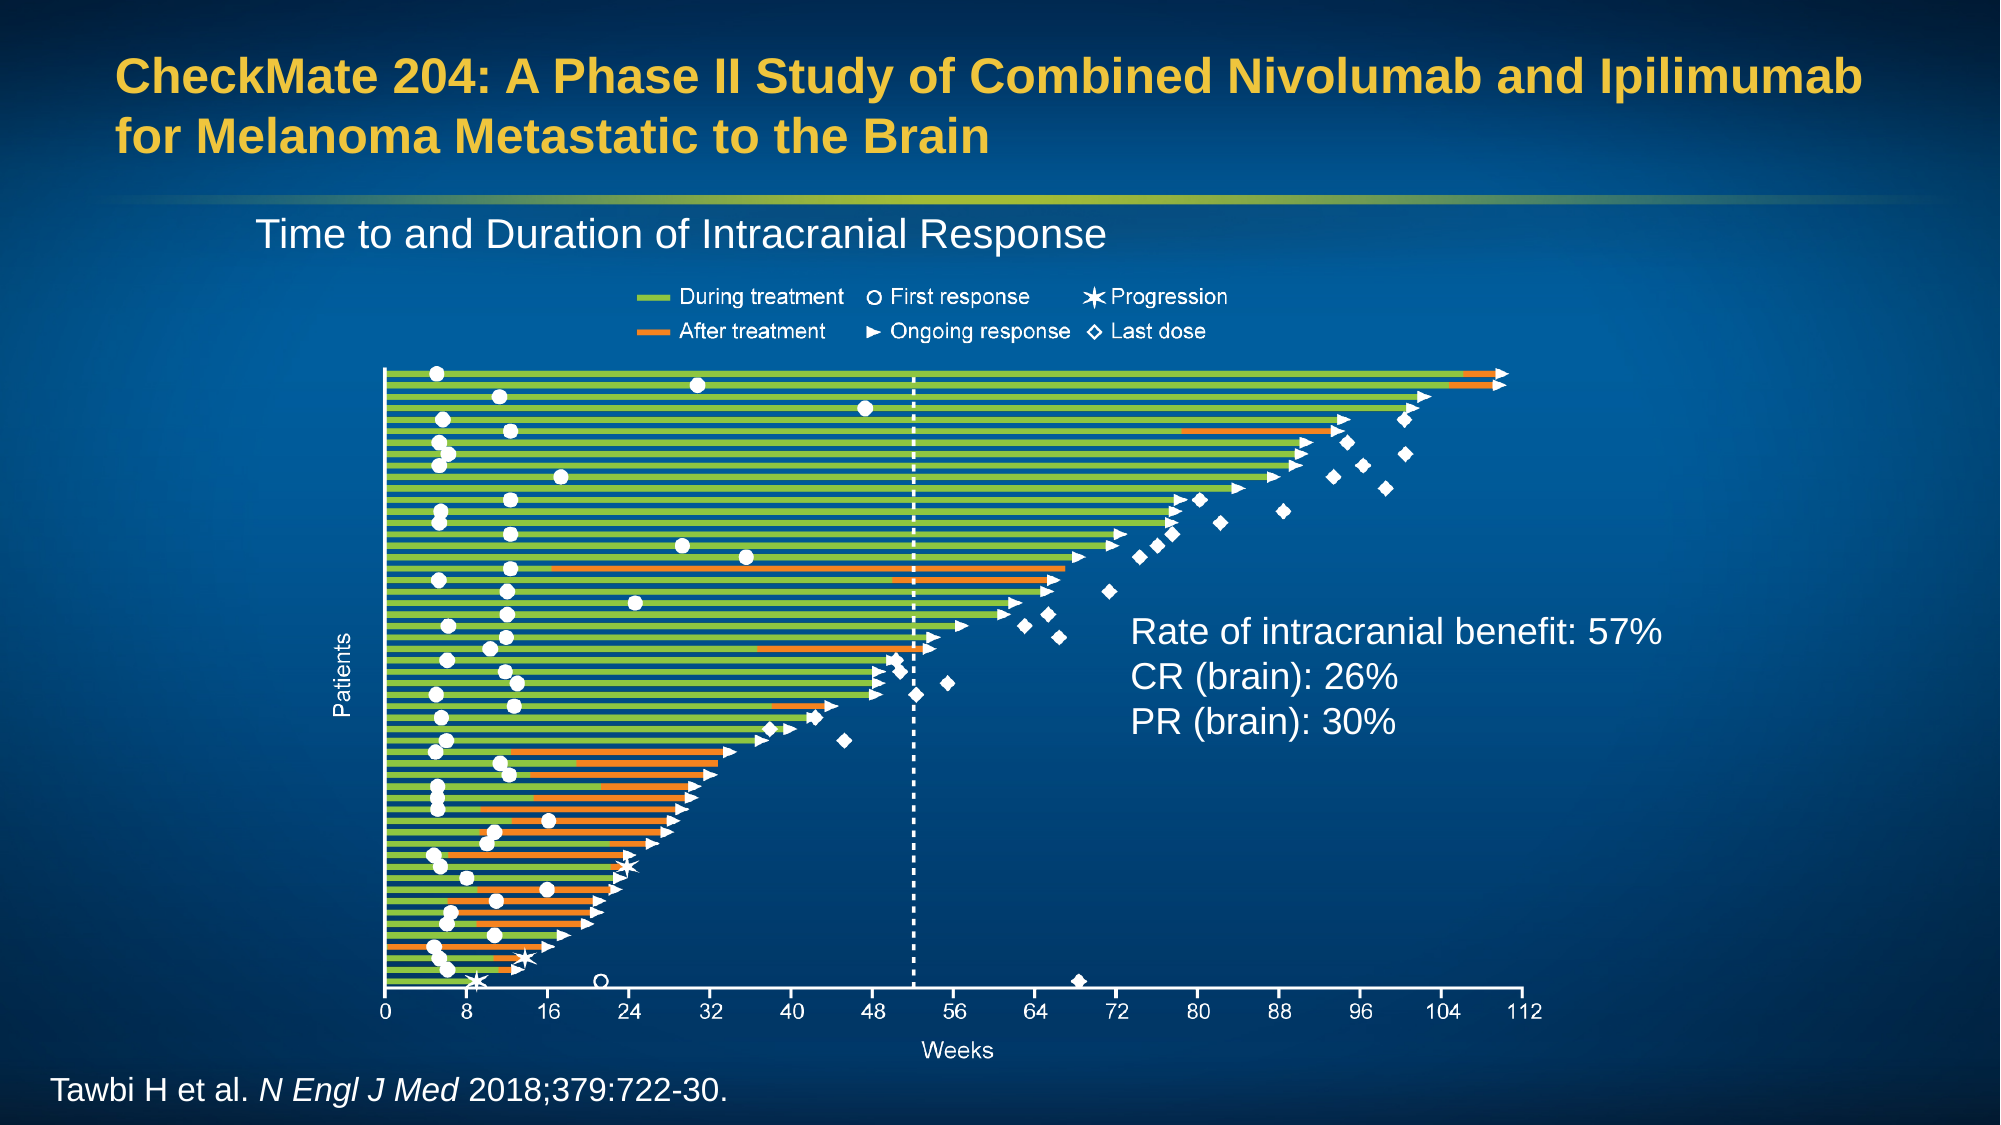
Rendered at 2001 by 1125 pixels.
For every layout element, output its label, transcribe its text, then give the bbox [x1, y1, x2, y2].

text_box Rate of intracranial benefit: 57% CR (brain): 26% PR (brain): 30% [1549, 599, 1678, 750]
text_box Time to and Duration of Intracranial Response [240, 199, 1123, 264]
picture [0, 0, 2000, 1125]
title CheckMate 204: A Phase II Study of Combined Nivolumab and Ipilimumab for Melanoma Metastatic to the Brain [99, 9, 1900, 198]
text_box Tawbi H et al. N Engl J Med 2018;379:722-30. [27, 1060, 862, 1119]
